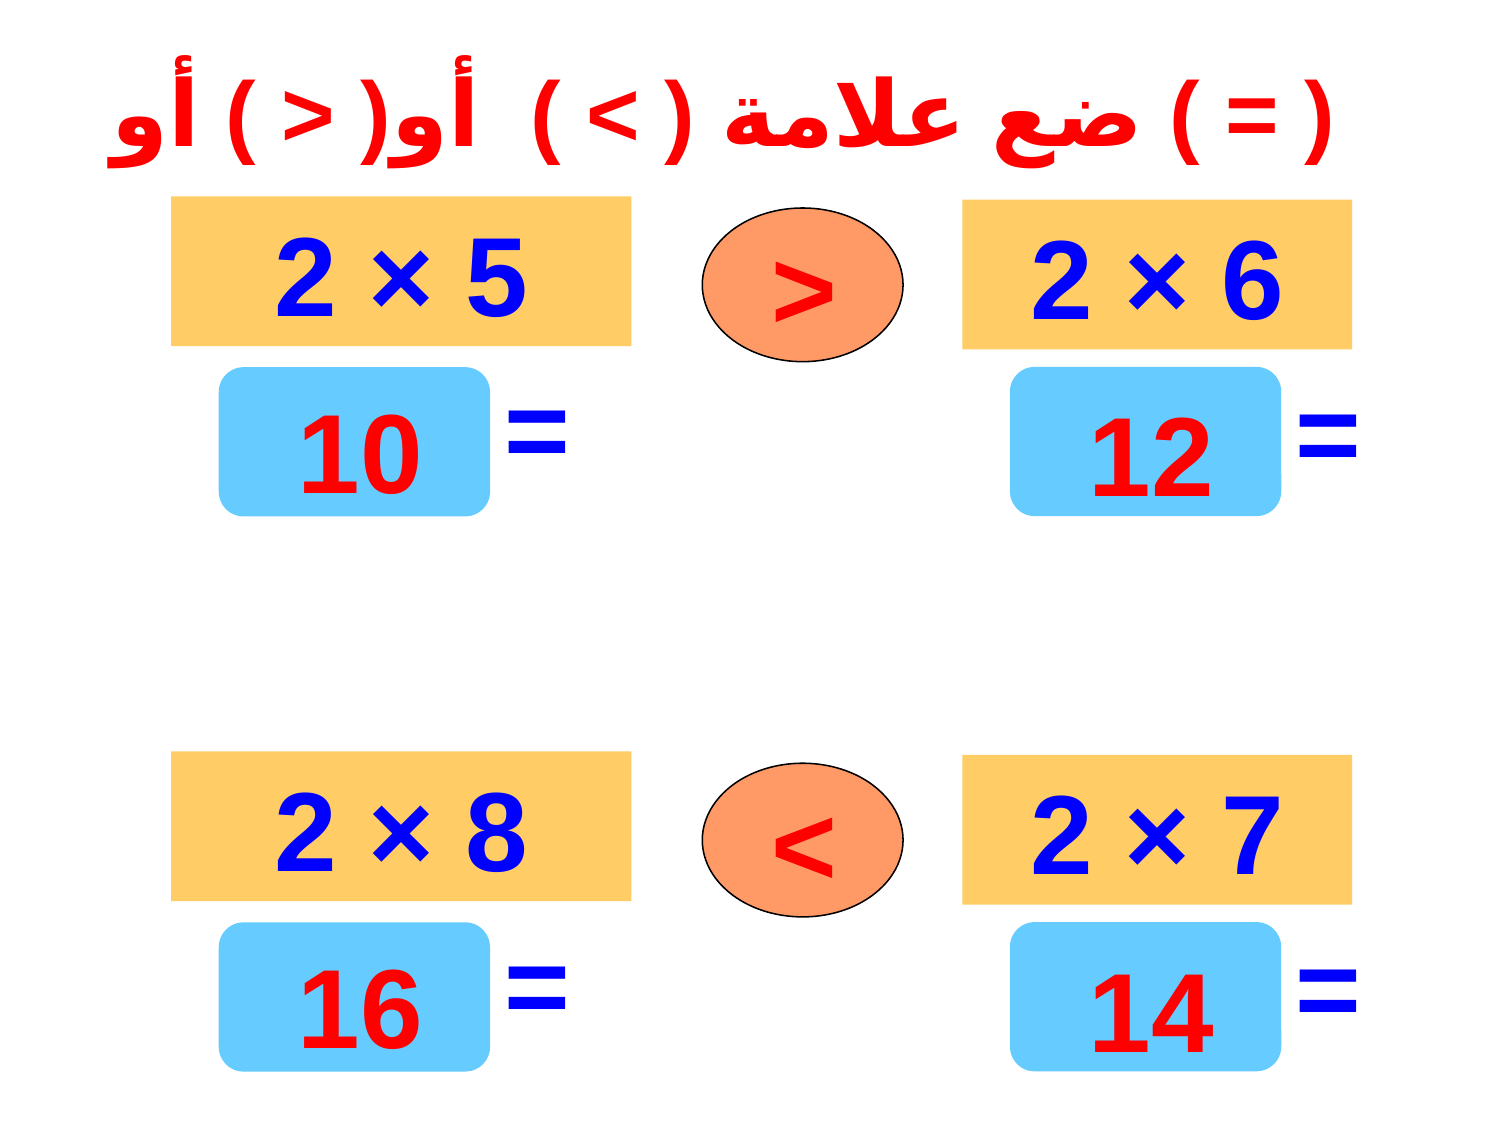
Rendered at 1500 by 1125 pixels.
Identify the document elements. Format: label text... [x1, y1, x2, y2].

text_box 12 [1044, 377, 1258, 527]
text_box ضع علامة ( > ) أو( < ) أو ( = ) [0, 47, 1447, 173]
text_box < [739, 765, 869, 915]
text_box [702, 225, 739, 345]
text_box [1009, 366, 1282, 517]
text_box = [478, 349, 597, 500]
text_box [869, 227, 904, 343]
text_box = [1269, 908, 1388, 1059]
text_box [1009, 922, 1282, 1072]
text_box = [478, 905, 597, 1055]
text_box [702, 780, 739, 900]
text_box 2 × 5 [171, 196, 632, 347]
text_box = [1269, 353, 1388, 504]
text_box 10 [253, 373, 467, 524]
text_box 14 [1044, 932, 1258, 1082]
text_box 2 × 6 [962, 199, 1353, 350]
text_box > [739, 209, 869, 360]
text_box 2 × 8 [171, 751, 632, 902]
text_box [218, 922, 491, 1072]
text_box 16 [253, 928, 467, 1079]
text_box 2 × 7 [962, 754, 1353, 905]
text_box [869, 782, 904, 898]
text_box [218, 367, 491, 517]
